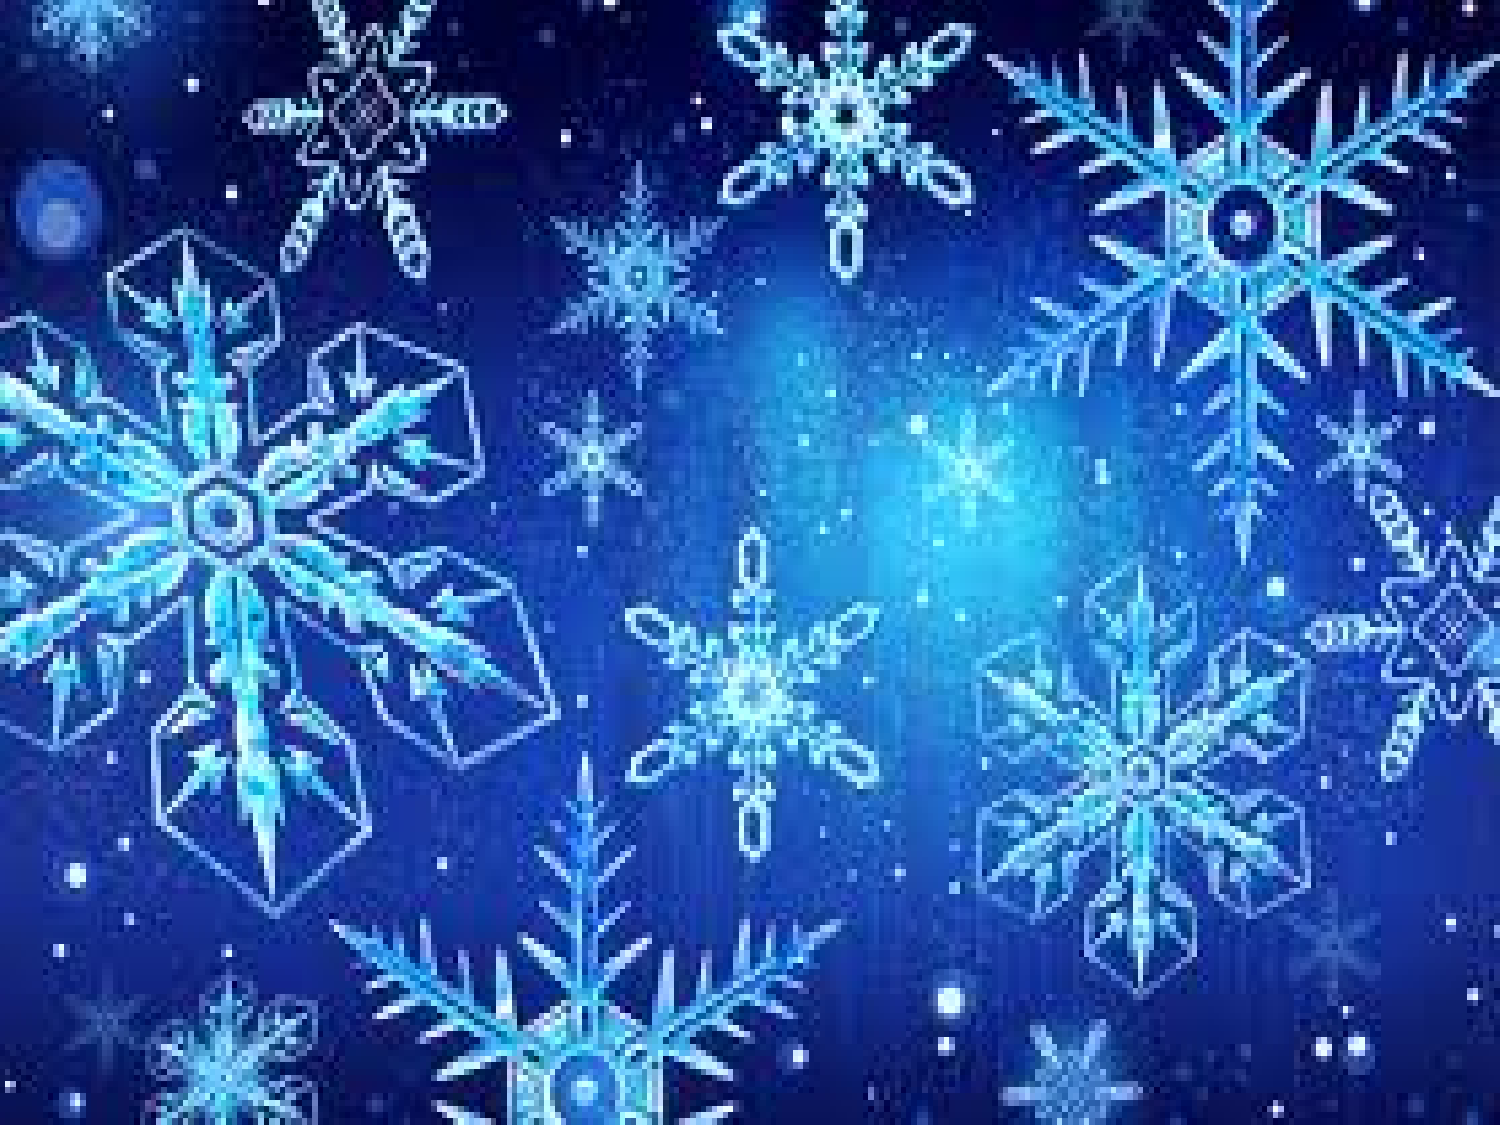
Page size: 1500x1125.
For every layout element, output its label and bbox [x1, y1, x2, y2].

list [0, 0, 1500, 1125]
